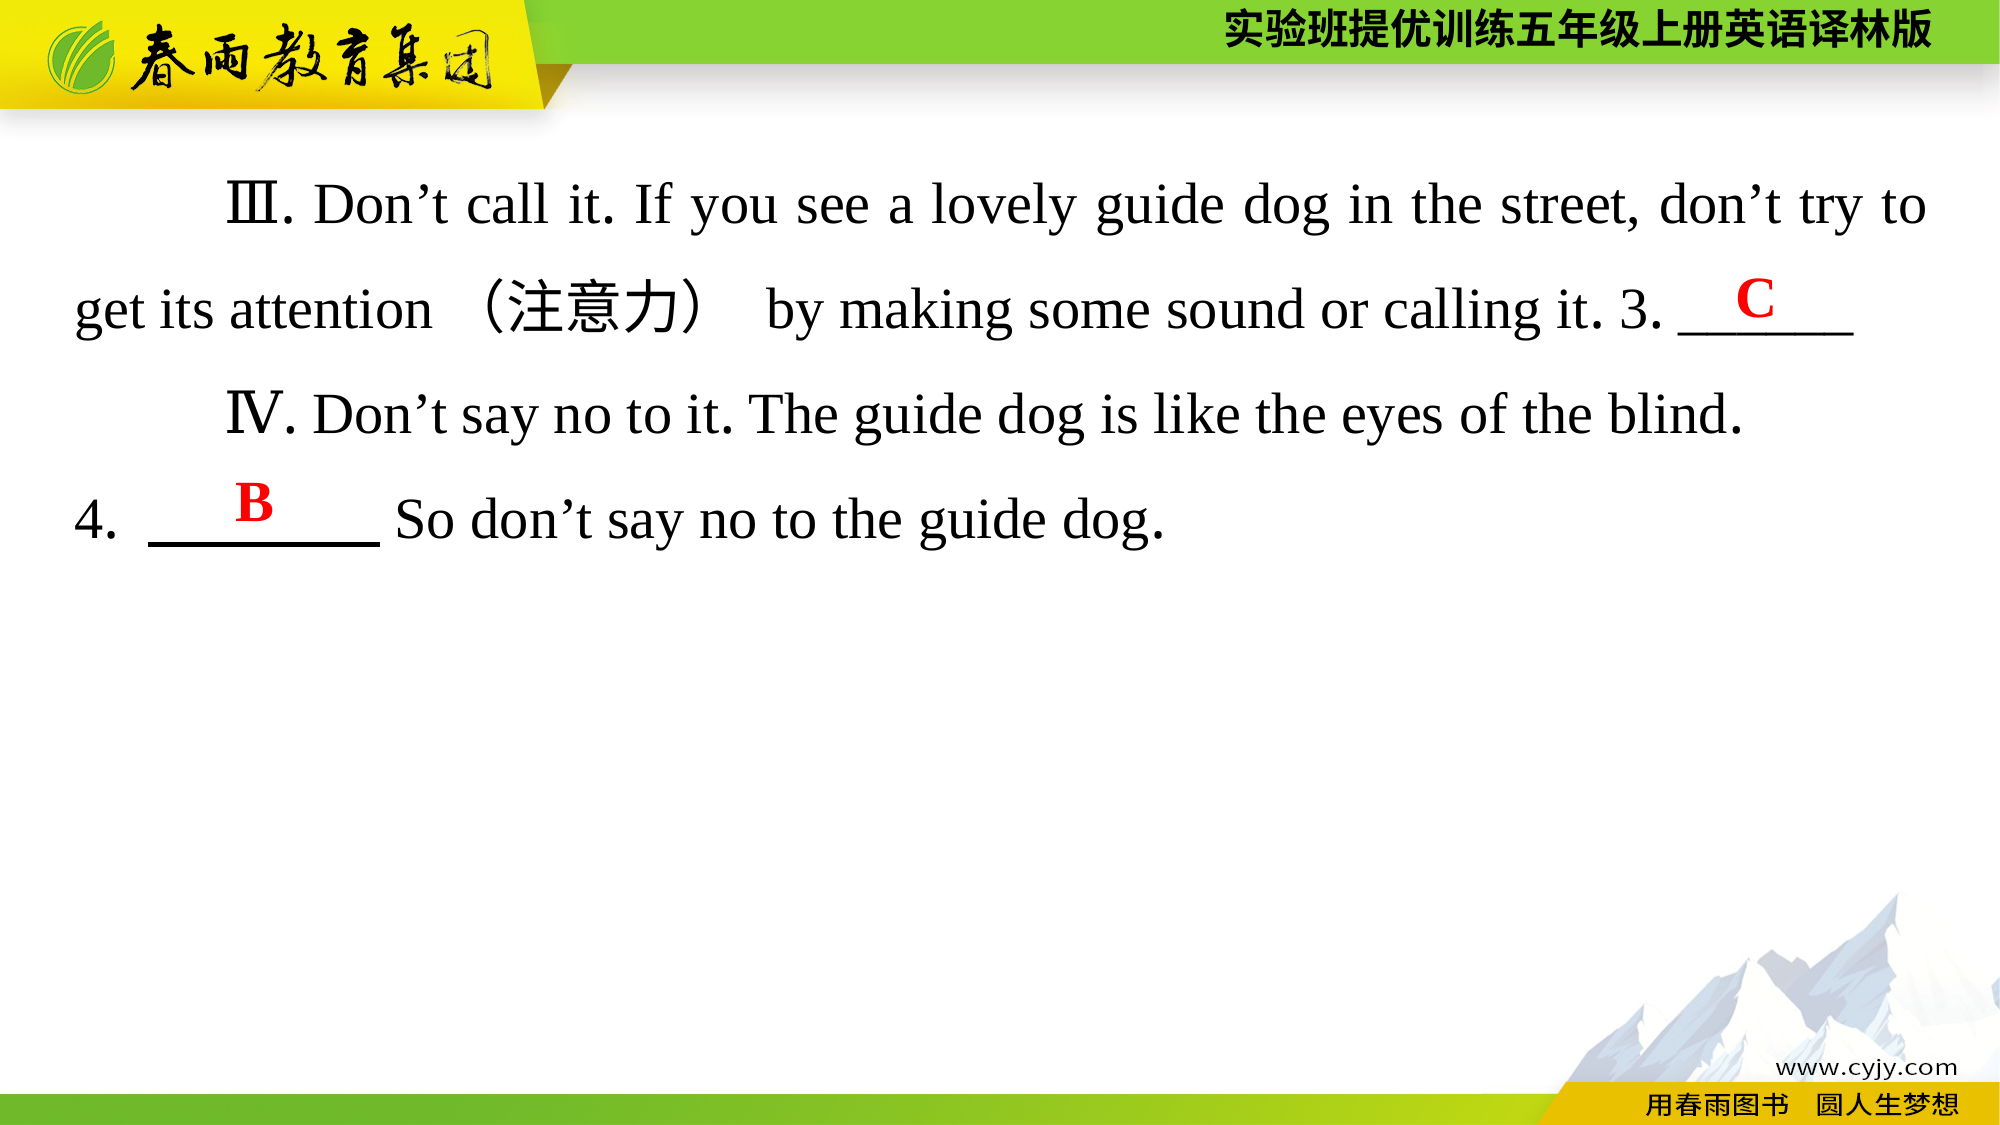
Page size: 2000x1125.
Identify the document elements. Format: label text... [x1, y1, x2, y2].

picture [0, 0, 2000, 1125]
text_box B [220, 456, 290, 541]
list Ⅲ. Don’t call it. If you see a lovely guide dog in the street, don’t try to get its attention（注意力） by making some sound or calling it. 3. ______ Ⅳ. Don’t say no to it. The guide dog is like the eyes of the blind. 4. So don’t say no to the guide dog. [59, 122, 1944, 549]
text_box C [1720, 252, 1793, 337]
